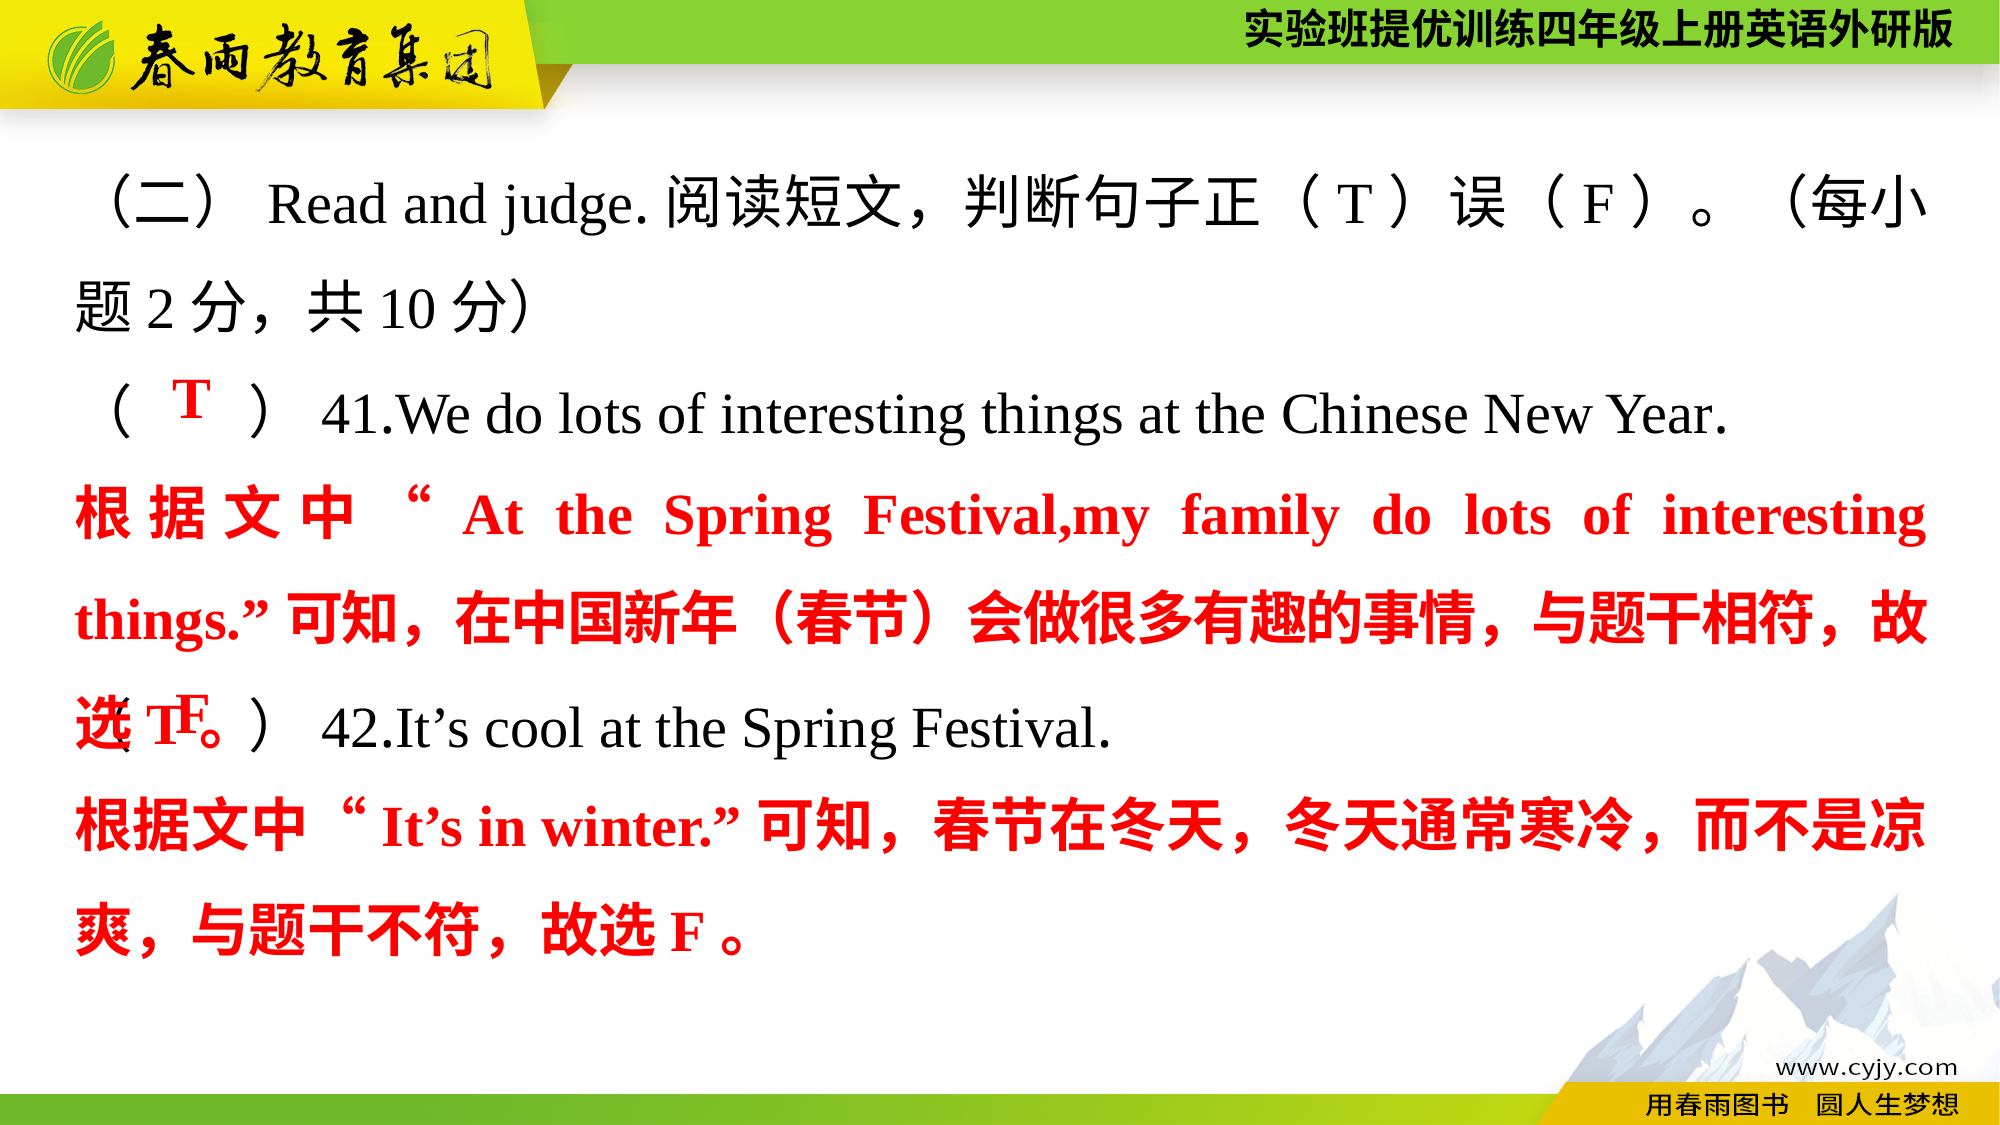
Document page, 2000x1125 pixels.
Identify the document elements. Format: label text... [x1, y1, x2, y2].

text_box T [157, 352, 226, 433]
picture [0, 0, 2000, 1125]
text_box 根据文中“It’s in winter.”可知，春节在冬天，冬天通常寒冷，而不是凉爽，与题干不符，故选F。 [59, 745, 1944, 971]
text_box 根据文中“At the Spring Festival,my family do lots of interesting things.”可知，在中国新年（春节）会做很多有趣的事情，与题干相符，故选T。 [59, 433, 1944, 745]
list （二）Read and judge.阅读短文，判断句子正（T）误（F）。（每小题2分，共10分） （ ）41.We do lots of interesting things at the Chinese New Year. （ ）42.It’s cool at the Spring Festival. [59, 122, 1944, 433]
text_box F [161, 667, 227, 745]
